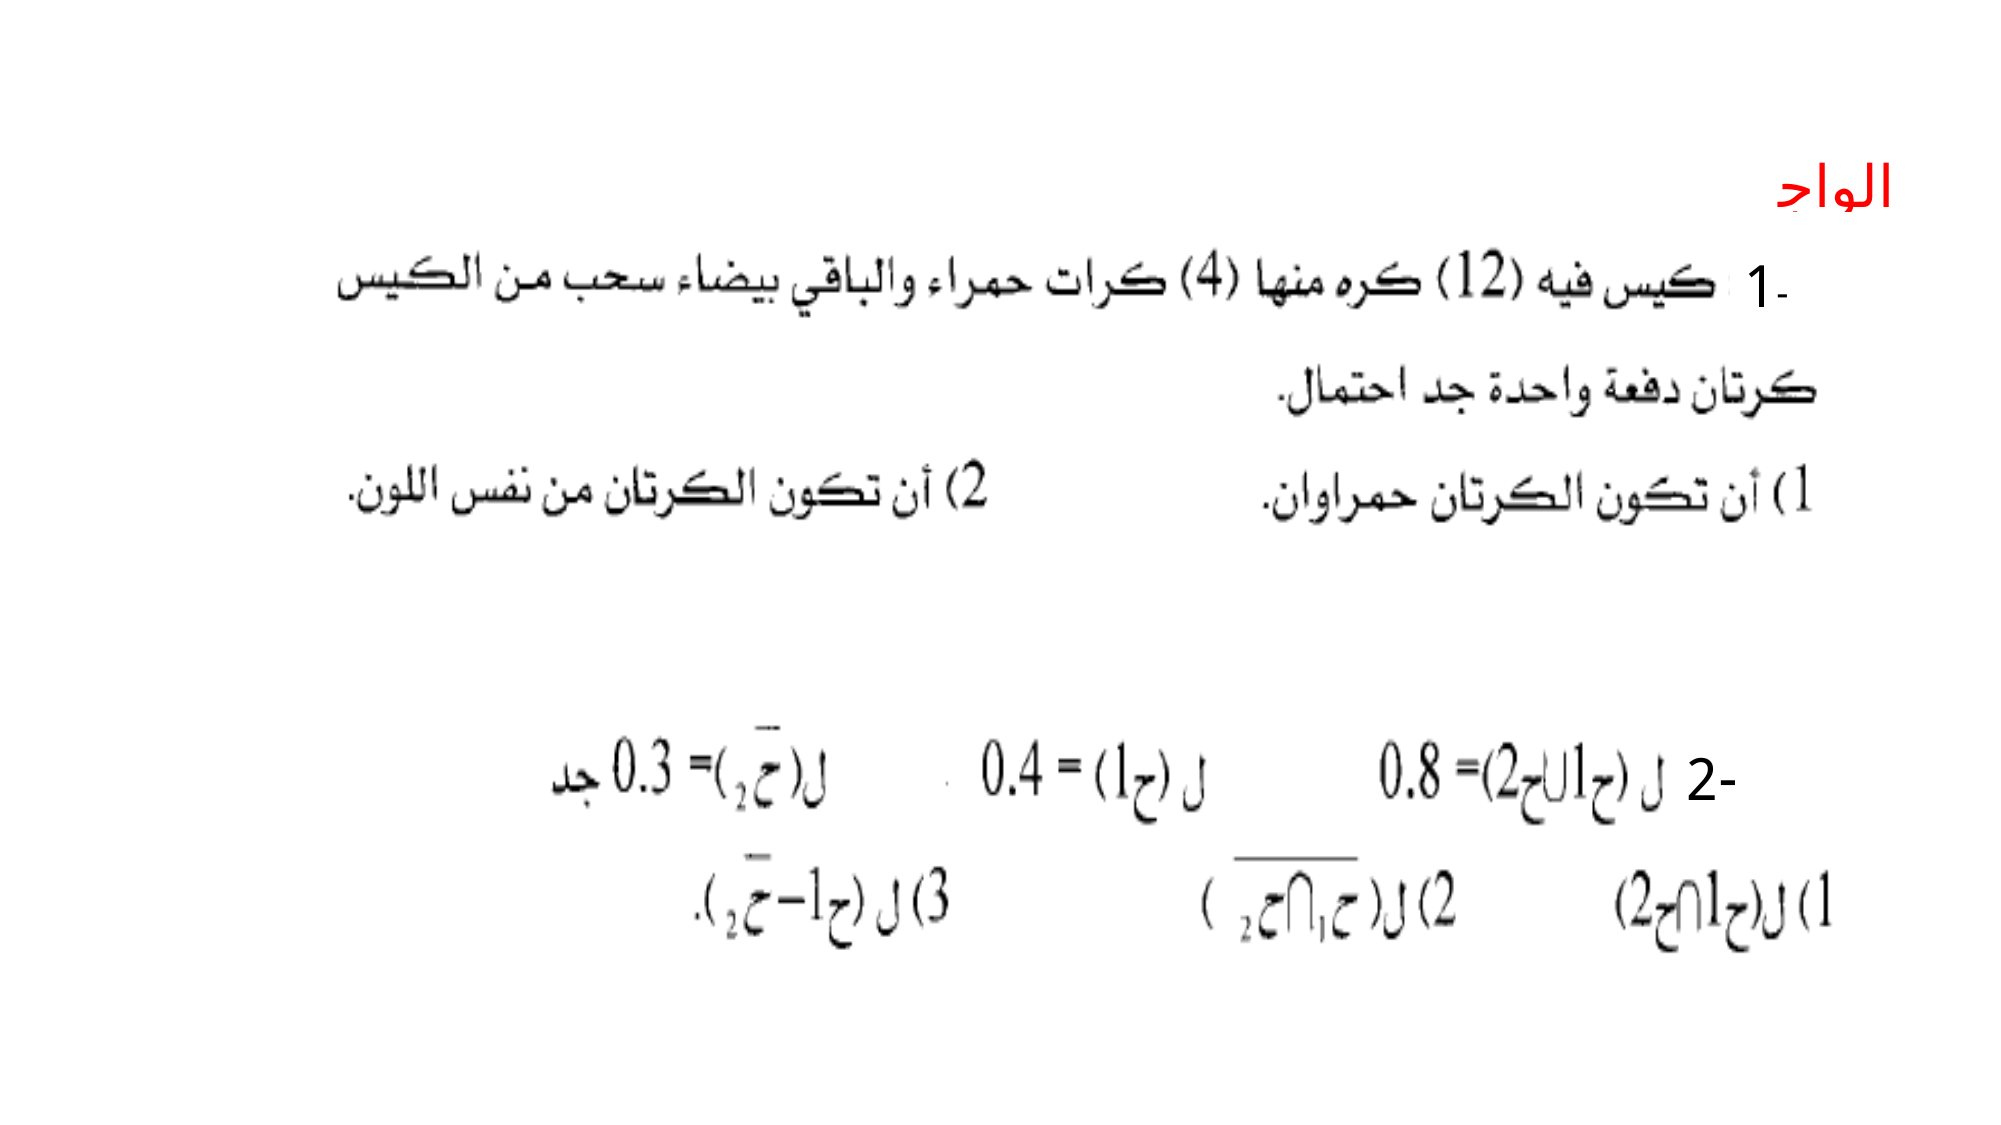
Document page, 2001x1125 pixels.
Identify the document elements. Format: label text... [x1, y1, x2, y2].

text_box الواجب [1729, 141, 1910, 212]
picture [229, 212, 1929, 637]
picture [473, 698, 1942, 988]
